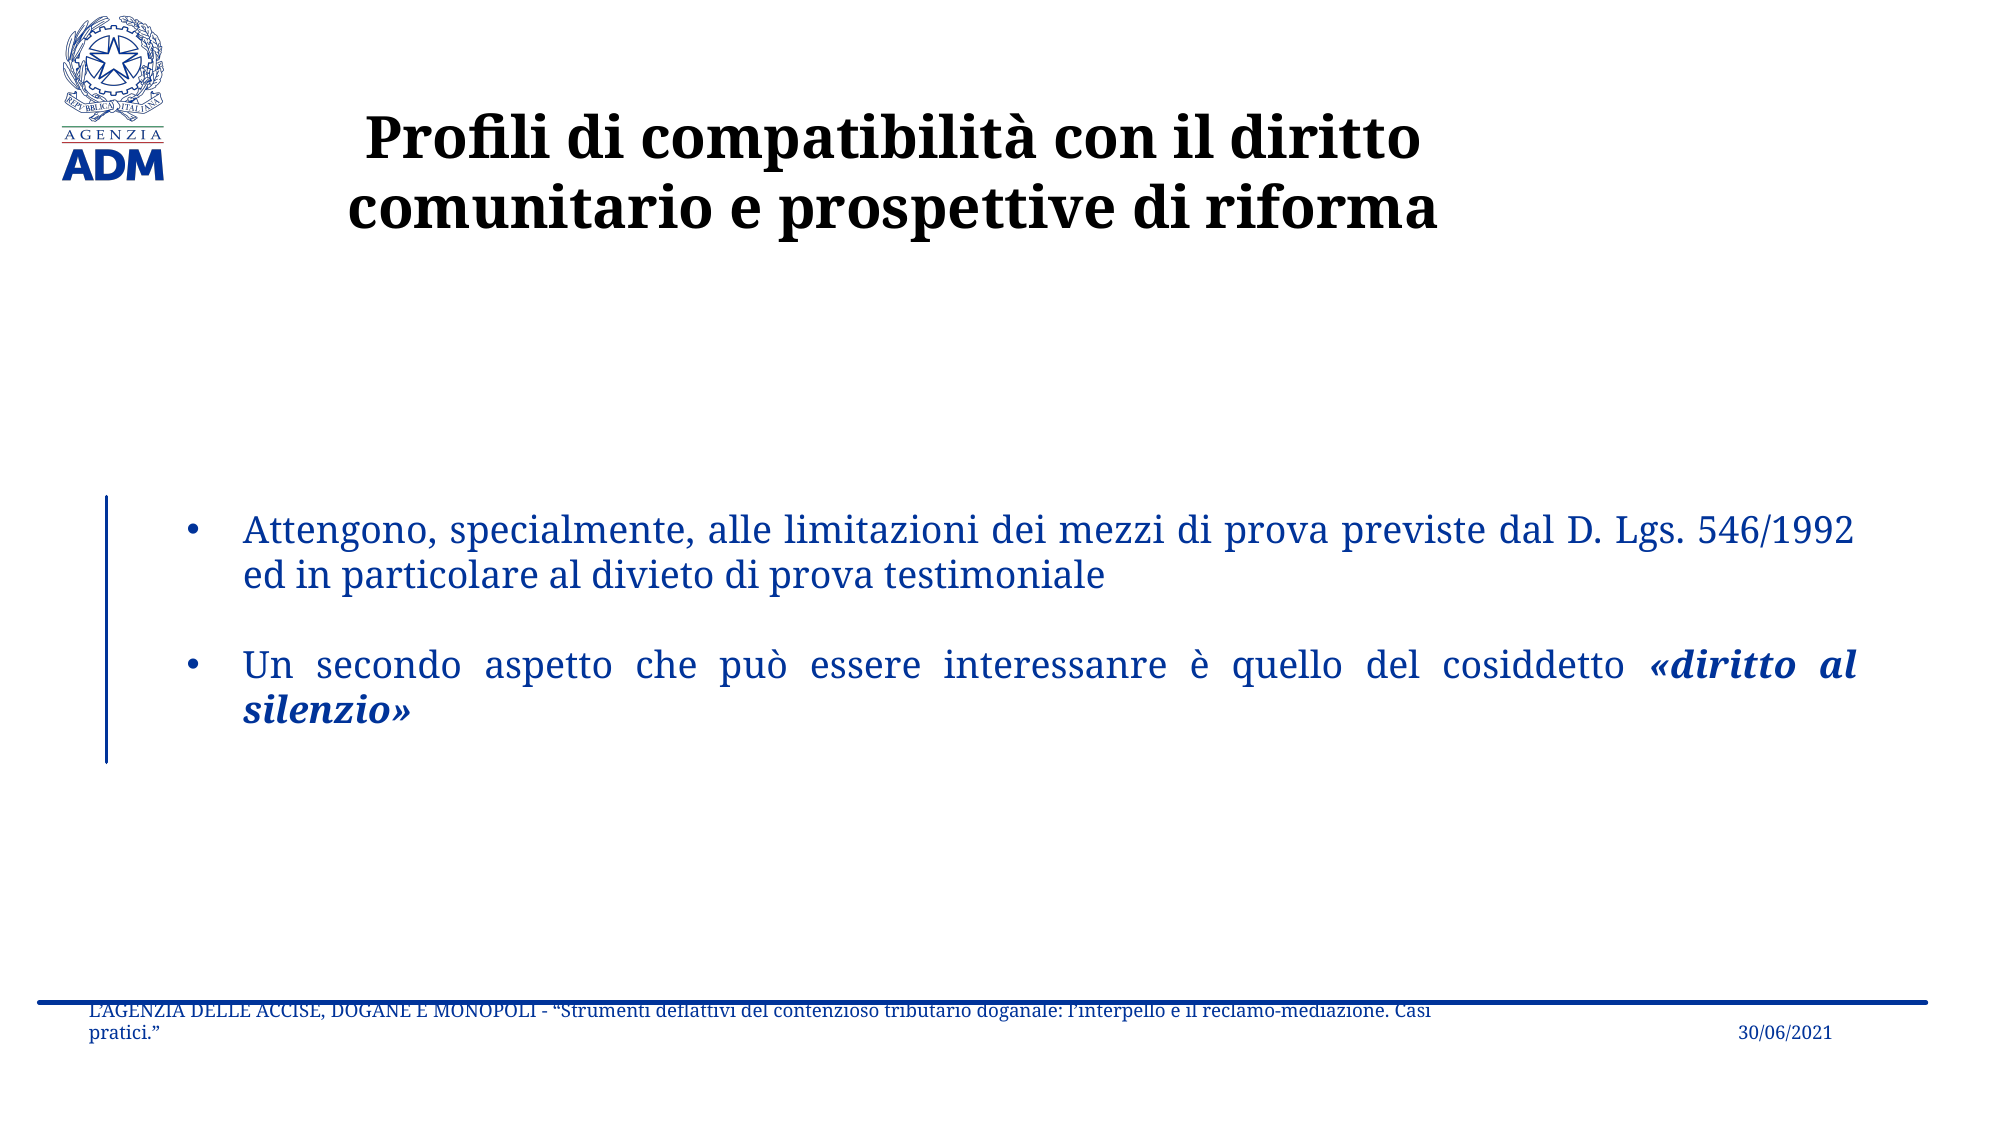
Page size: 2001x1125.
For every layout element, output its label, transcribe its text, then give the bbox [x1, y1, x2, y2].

footer L’AGENZIA DELLE ACCISE, DOGANE E MONOPOLI - “Strumenti deflattivi del contenzioso tributario doganale: l’interpello e il reclamo-mediazione. Casi pratici.” [74, 991, 1493, 1051]
picture [44, 0, 183, 201]
text_box Attengono, specialmente, alle limitazioni dei mezzi di prova previste dal D. Lgs. 546/1992 ed in particolare al divieto di prova testimoniale Un secondo aspetto che può essere interessanre è quello del cosiddetto «diritto al silenzio» [171, 498, 1872, 739]
text_box Profili di compatibilità con il diritto comunitario e prospettive di riforma [215, 92, 1572, 248]
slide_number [1627, 991, 1849, 1051]
